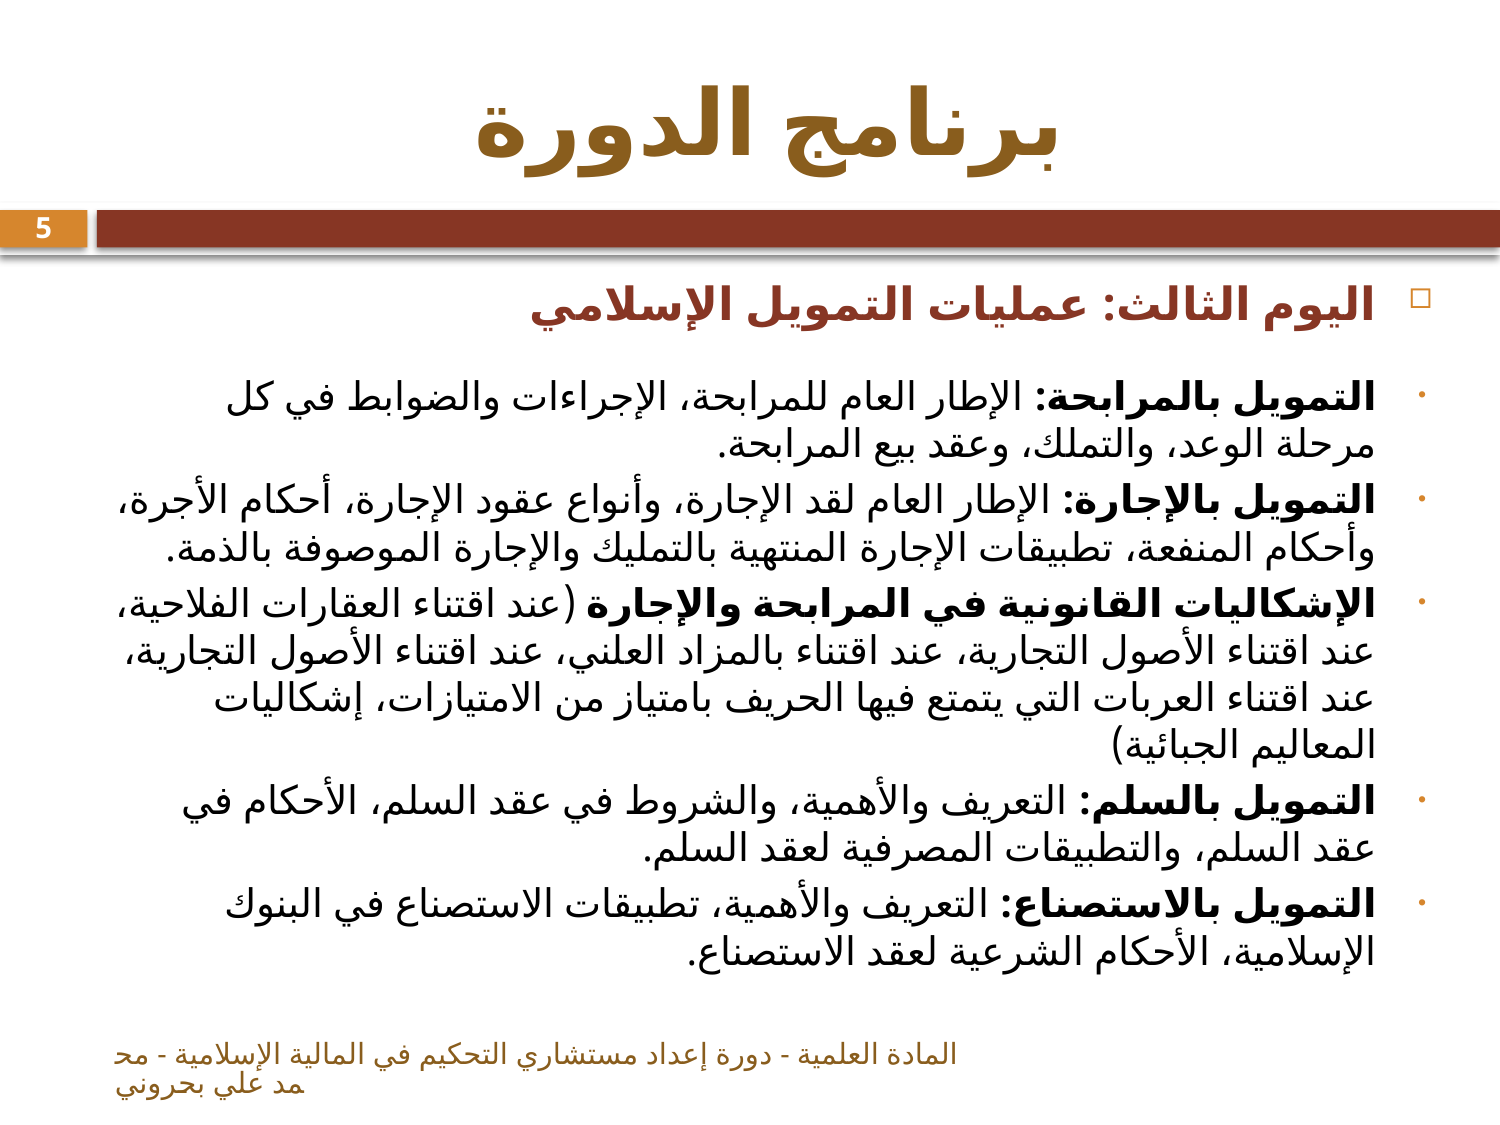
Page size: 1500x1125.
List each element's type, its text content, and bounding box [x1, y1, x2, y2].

slide_number 5 [0, 208, 88, 249]
title برنامج الدورة [100, 37, 1438, 200]
footer المادة العلمية - دورة إعداد مستشاري التحكيم في المالية الإسلامية - محمد علي بحروني [99, 1024, 990, 1085]
list اليوم الثالث: عمليات التمويل الإسلامي التمويل بالمرابحة: الإطار العام للمرابحة، الإجراءات والضوابط في كل مرحلة الوعد، والتملك، وعقد بيع المرابحة. التمويل بالإجارة: الإطار العام لقد الإجارة، وأنواع عقود الإجارة، أحكام الأجرة، وأحكام المنفعة، تطبيقات الإجارة المنتهية بالتمليك والإجارة الموصوفة بالذمة. الإشكاليات القانونية في المرابحة والإجارة (عند اقتناء العقارات الفلاحية، عند اقتناء الأصول التجارية، عند اقتناء بالمزاد العلني، عند اقتناء الأصول التجارية، عند اقتناء العربات التي يتمتع فيها الحريف بامتياز من الامتيازات، إشكاليات المعاليم الجبائية) التمويل بالسلم: التعريف والأهمية، والشروط في عقد السلم، الأحكام في عقد السلم، والتطبيقات المصرفية لعقد السلم. التمويل بالاستصناع: التعريف والأهمية، تطبيقات الاستصناع في البنوك الإسلامية، الأحكام الشرعية لعقد الاستصناع. [100, 267, 1438, 1024]
